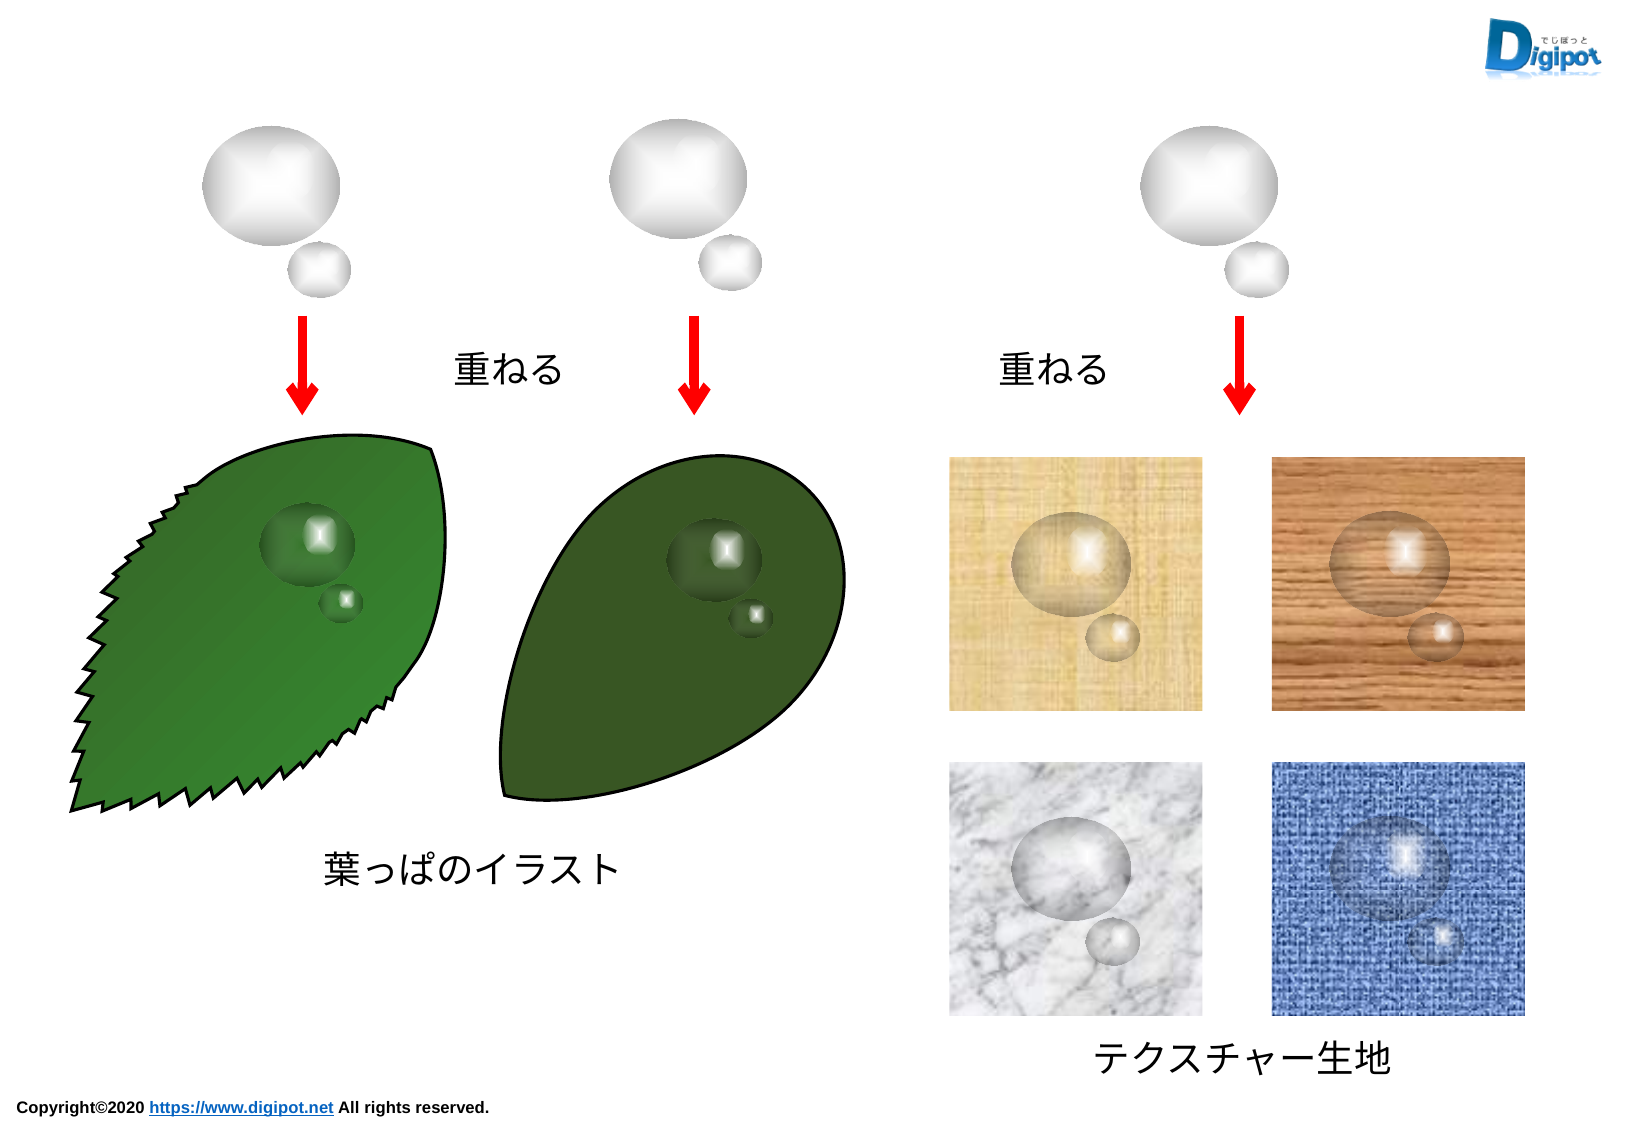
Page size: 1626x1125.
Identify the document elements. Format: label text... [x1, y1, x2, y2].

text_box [202, 125, 351, 298]
text_box 葉っぱのイラスト [308, 839, 638, 899]
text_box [609, 118, 762, 290]
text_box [259, 502, 363, 623]
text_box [666, 518, 773, 638]
picture [1485, 18, 1602, 82]
text_box テクスチャー生地 [1078, 1027, 1407, 1088]
text_box [948, 761, 1203, 1016]
text_box [1271, 761, 1526, 1016]
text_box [1329, 510, 1464, 662]
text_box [1140, 125, 1289, 298]
text_box [499, 454, 846, 802]
text_box 重ねる [438, 339, 581, 399]
text_box 重ねる [984, 339, 1127, 399]
text_box [69, 434, 447, 813]
text_box [948, 457, 1203, 712]
text_box [1271, 457, 1526, 712]
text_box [1011, 511, 1141, 662]
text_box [1011, 816, 1141, 966]
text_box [1329, 815, 1464, 966]
